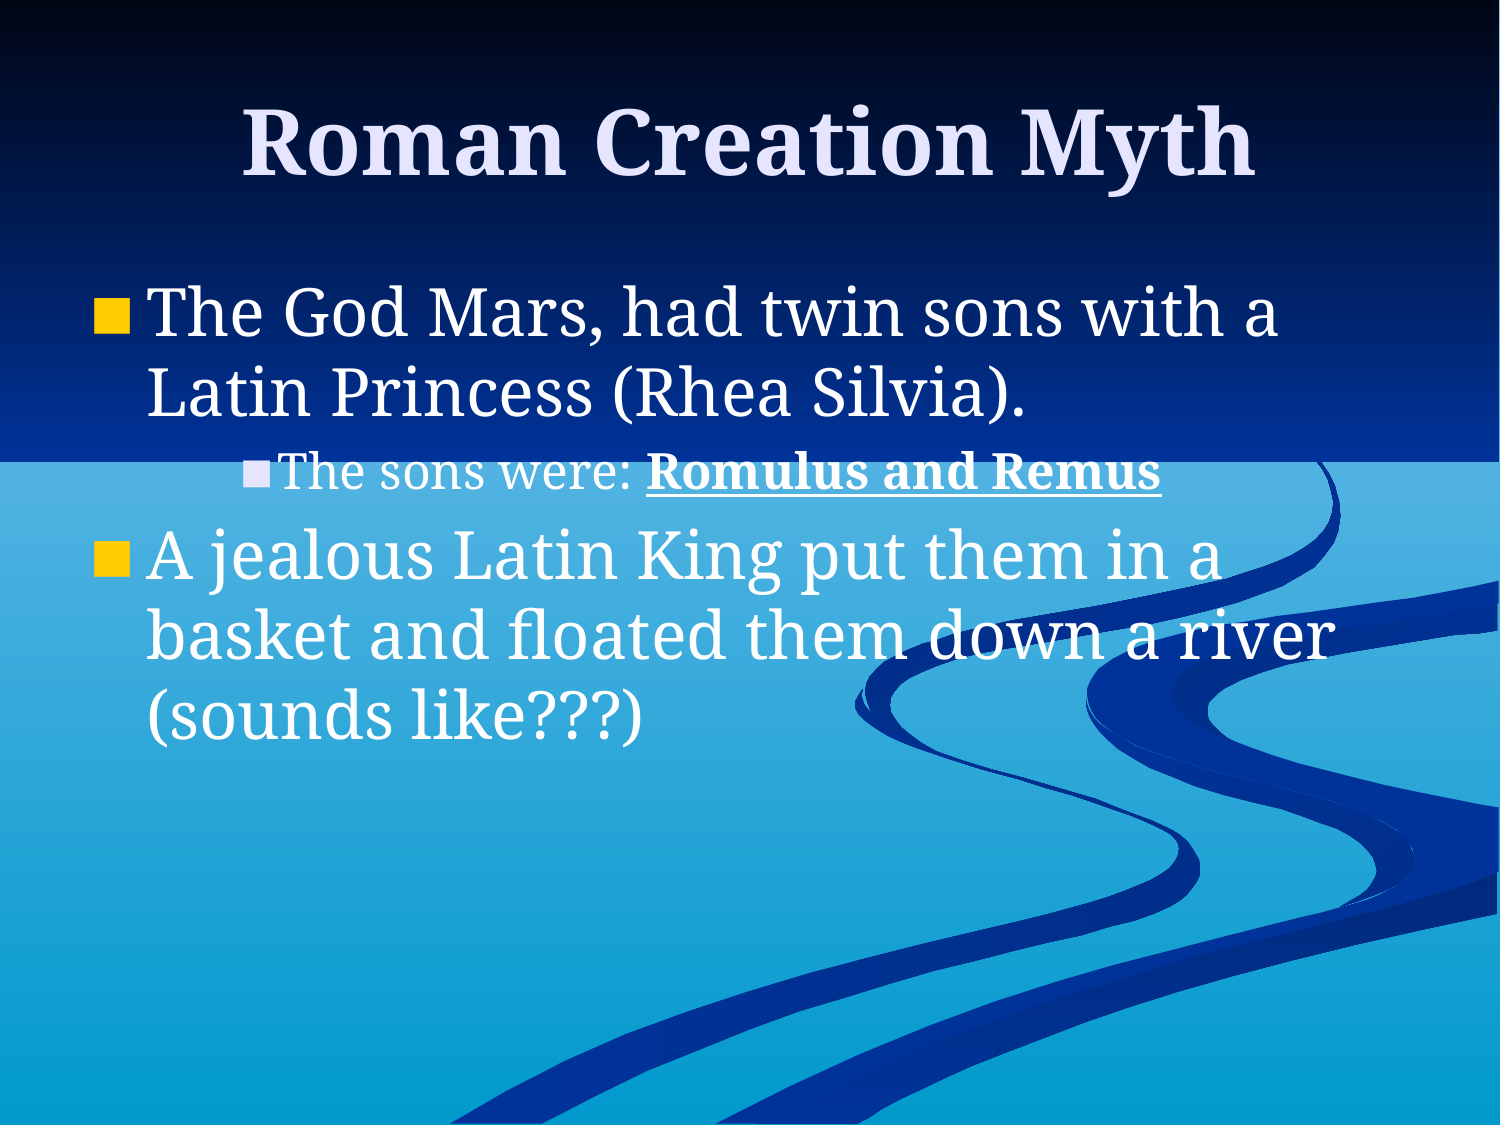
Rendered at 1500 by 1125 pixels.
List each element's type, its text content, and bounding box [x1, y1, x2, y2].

list The God Mars, had twin sons with a Latin Princess (Rhea Silvia). The sons were: Romulus and Remus A jealous Latin King put them in a basket and floated them down a river (sounds like???) [75, 262, 1425, 1005]
title Roman Creation Myth [75, 45, 1425, 233]
